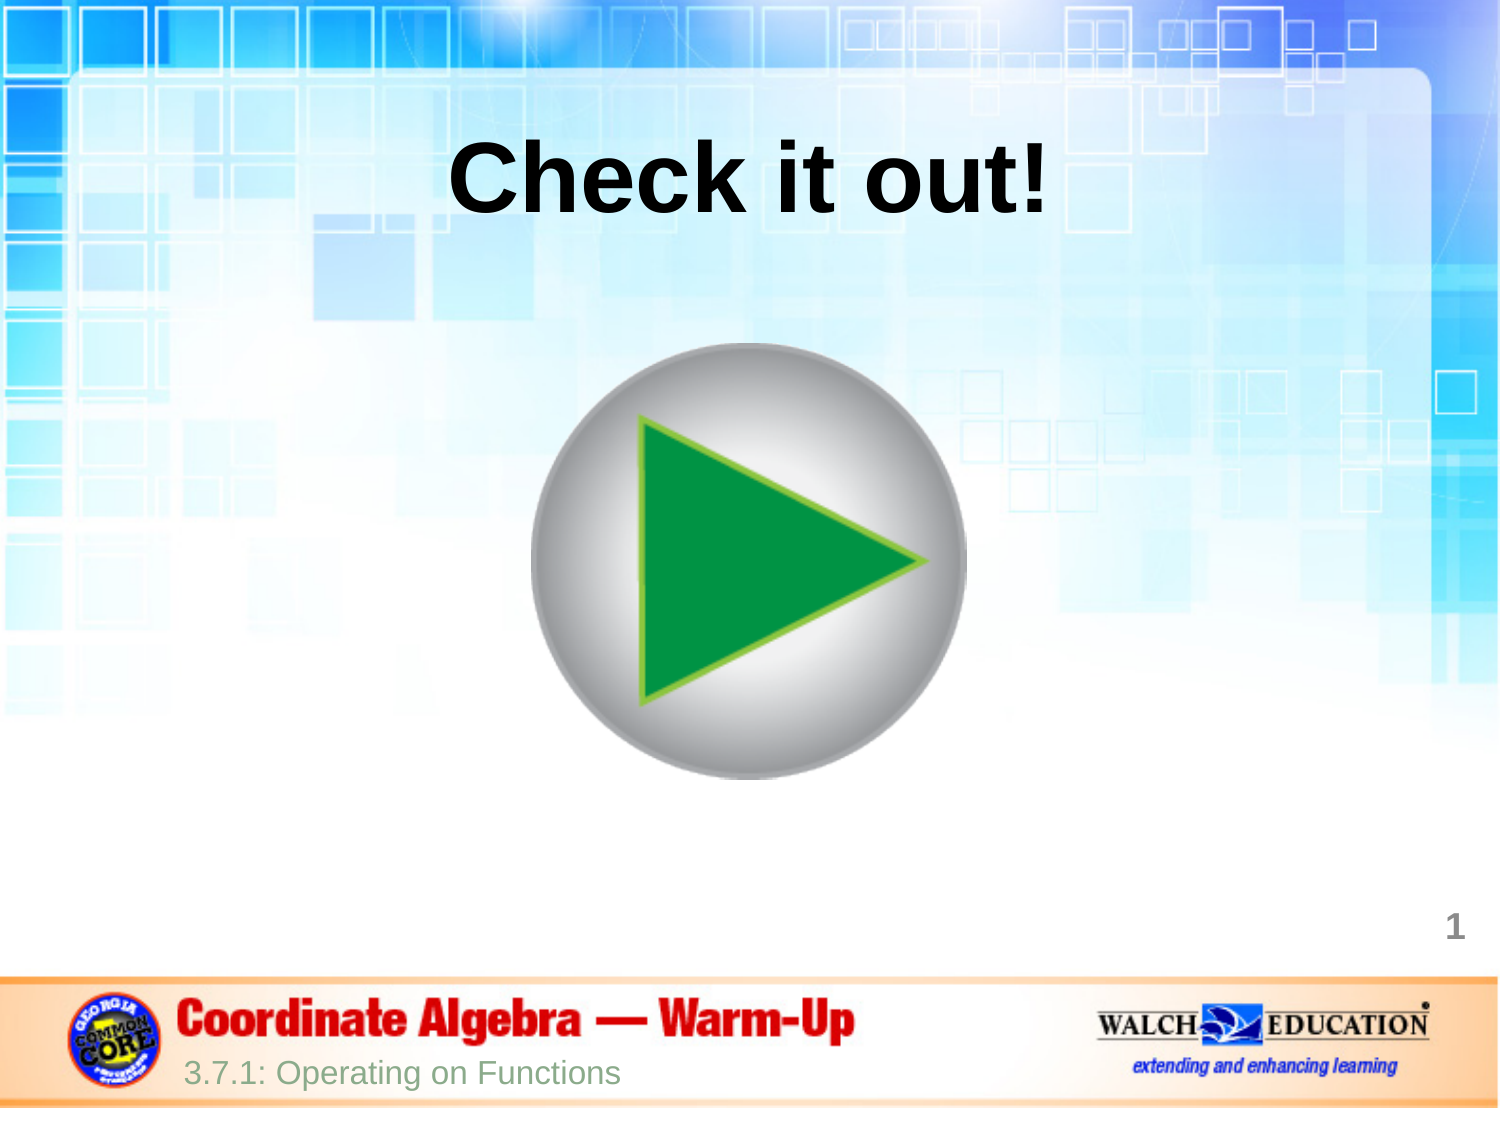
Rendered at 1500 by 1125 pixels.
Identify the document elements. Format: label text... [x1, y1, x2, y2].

subtitle Check it out! [105, 105, 1394, 925]
footer 3.7.1: Operating on Functions [168, 1048, 1067, 1094]
picture [0, 0, 1500, 1108]
slide_number 1 [1361, 901, 1481, 949]
